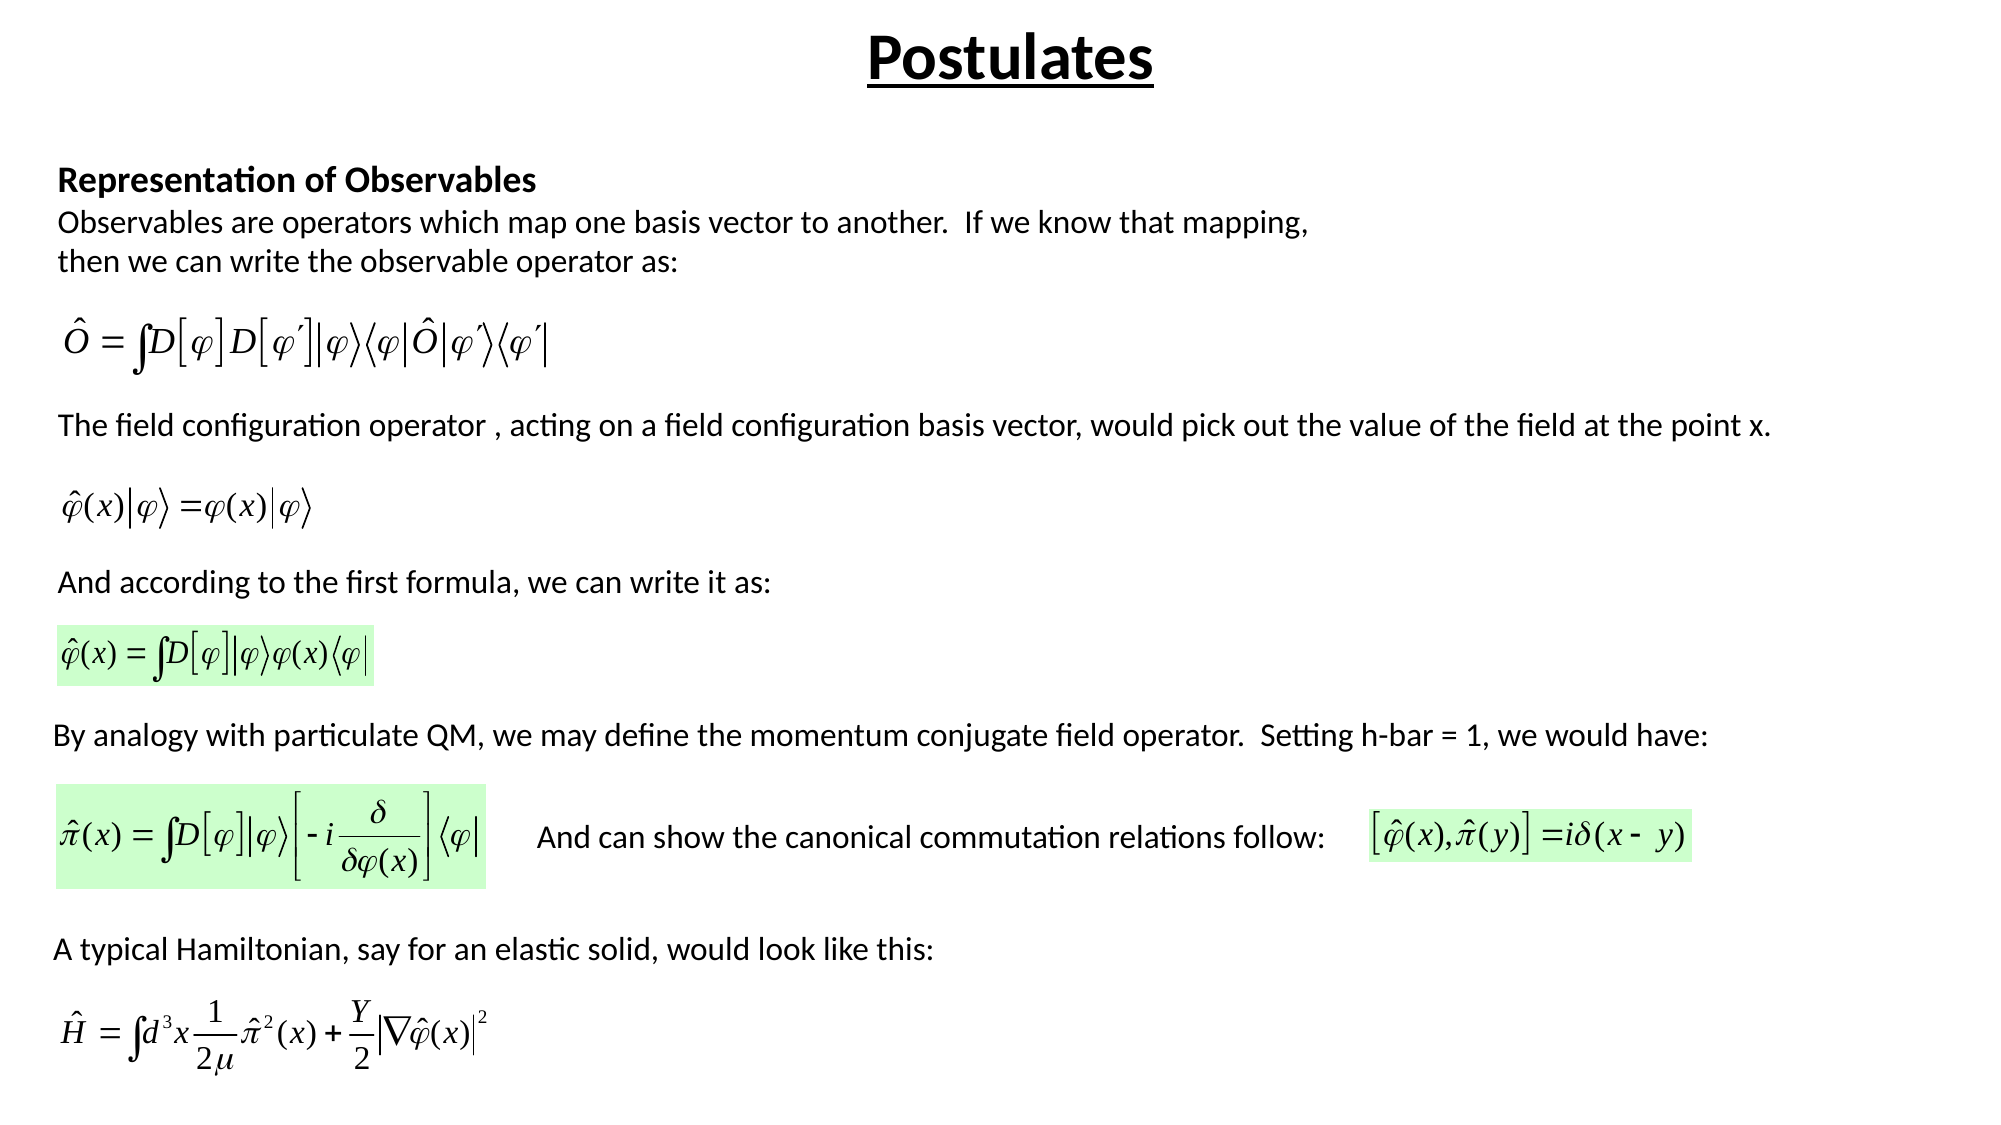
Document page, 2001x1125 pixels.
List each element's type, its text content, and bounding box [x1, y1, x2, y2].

text_box By analogy with particulate QM, we may define the momentum conjugate field operator. Setting h-bar = 1, we would have: [38, 705, 1909, 761]
text_box And can show the canonical commutation relations follow: [522, 807, 1343, 863]
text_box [54, 990, 496, 1082]
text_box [1368, 808, 1692, 863]
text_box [55, 783, 487, 890]
text_box Representation of Observables Observables are operators which map one basis vector to another. If we know that mapping, then we can write the observable operator as: [42, 147, 1347, 287]
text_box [57, 479, 318, 537]
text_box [57, 625, 374, 686]
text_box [58, 311, 555, 379]
text_box Postulates [852, 5, 1261, 101]
text_box A typical Hamiltonian, say for an elastic solid, would look like this: [38, 919, 1000, 974]
text_box And according to the first formula, we can write it as: [42, 552, 896, 608]
